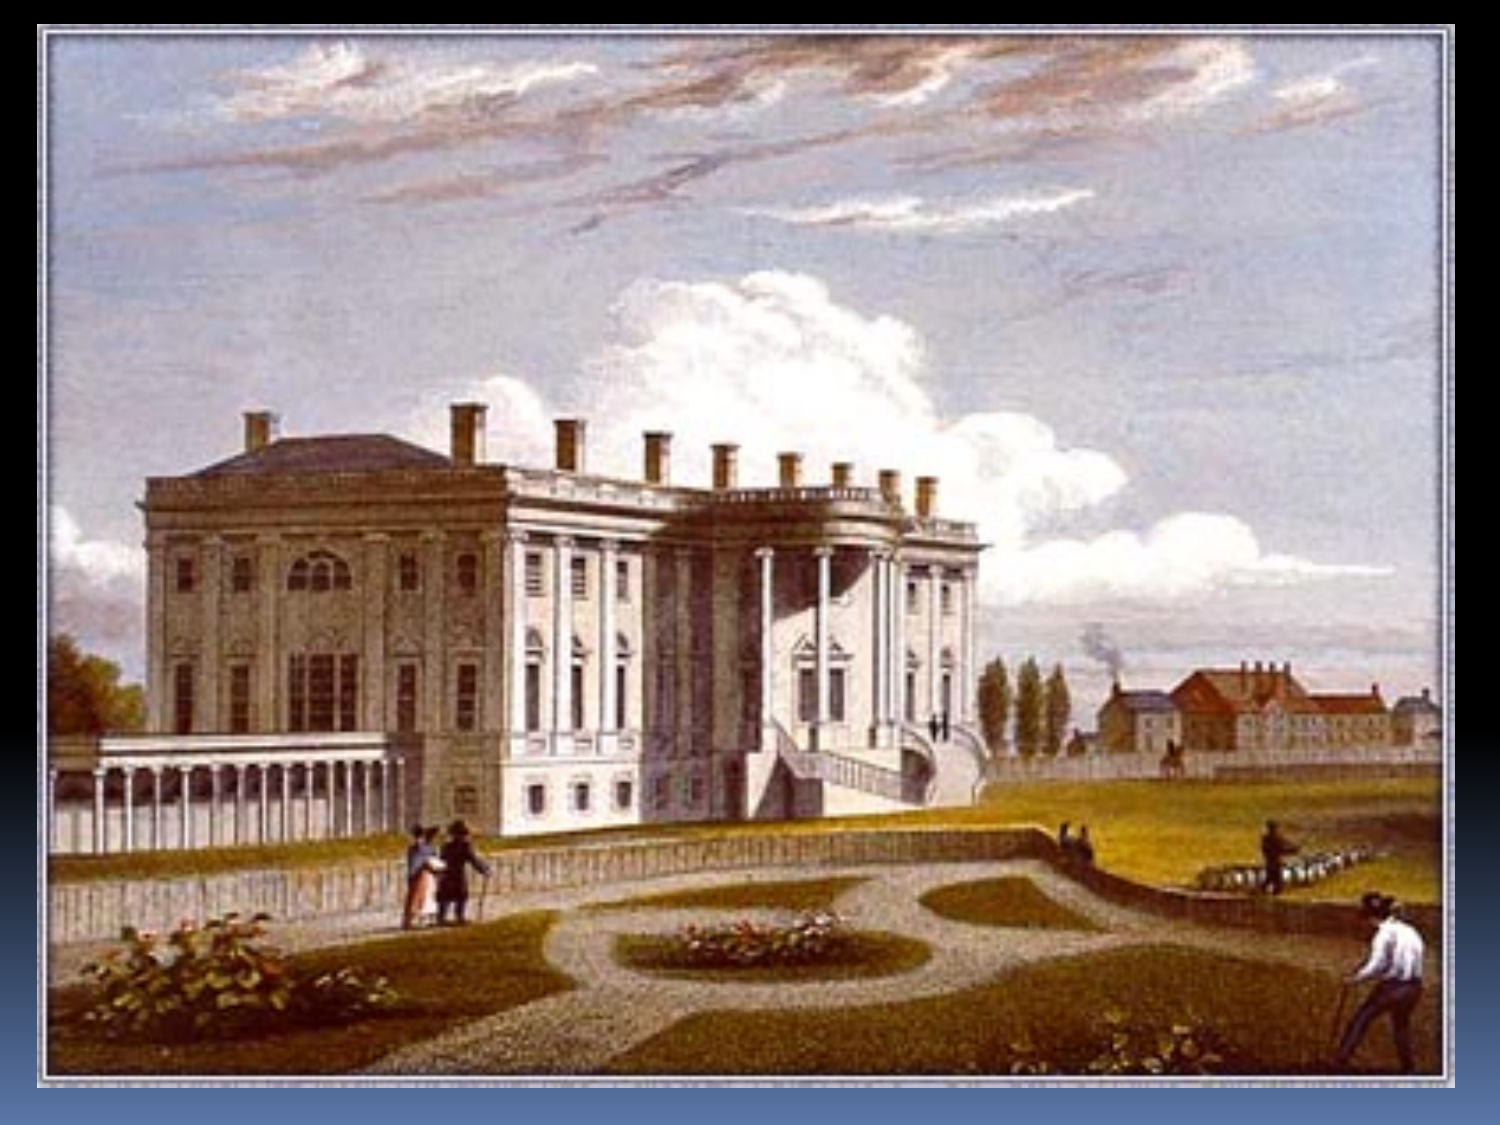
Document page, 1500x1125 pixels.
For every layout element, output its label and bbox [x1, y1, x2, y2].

picture [37, 24, 1455, 1088]
